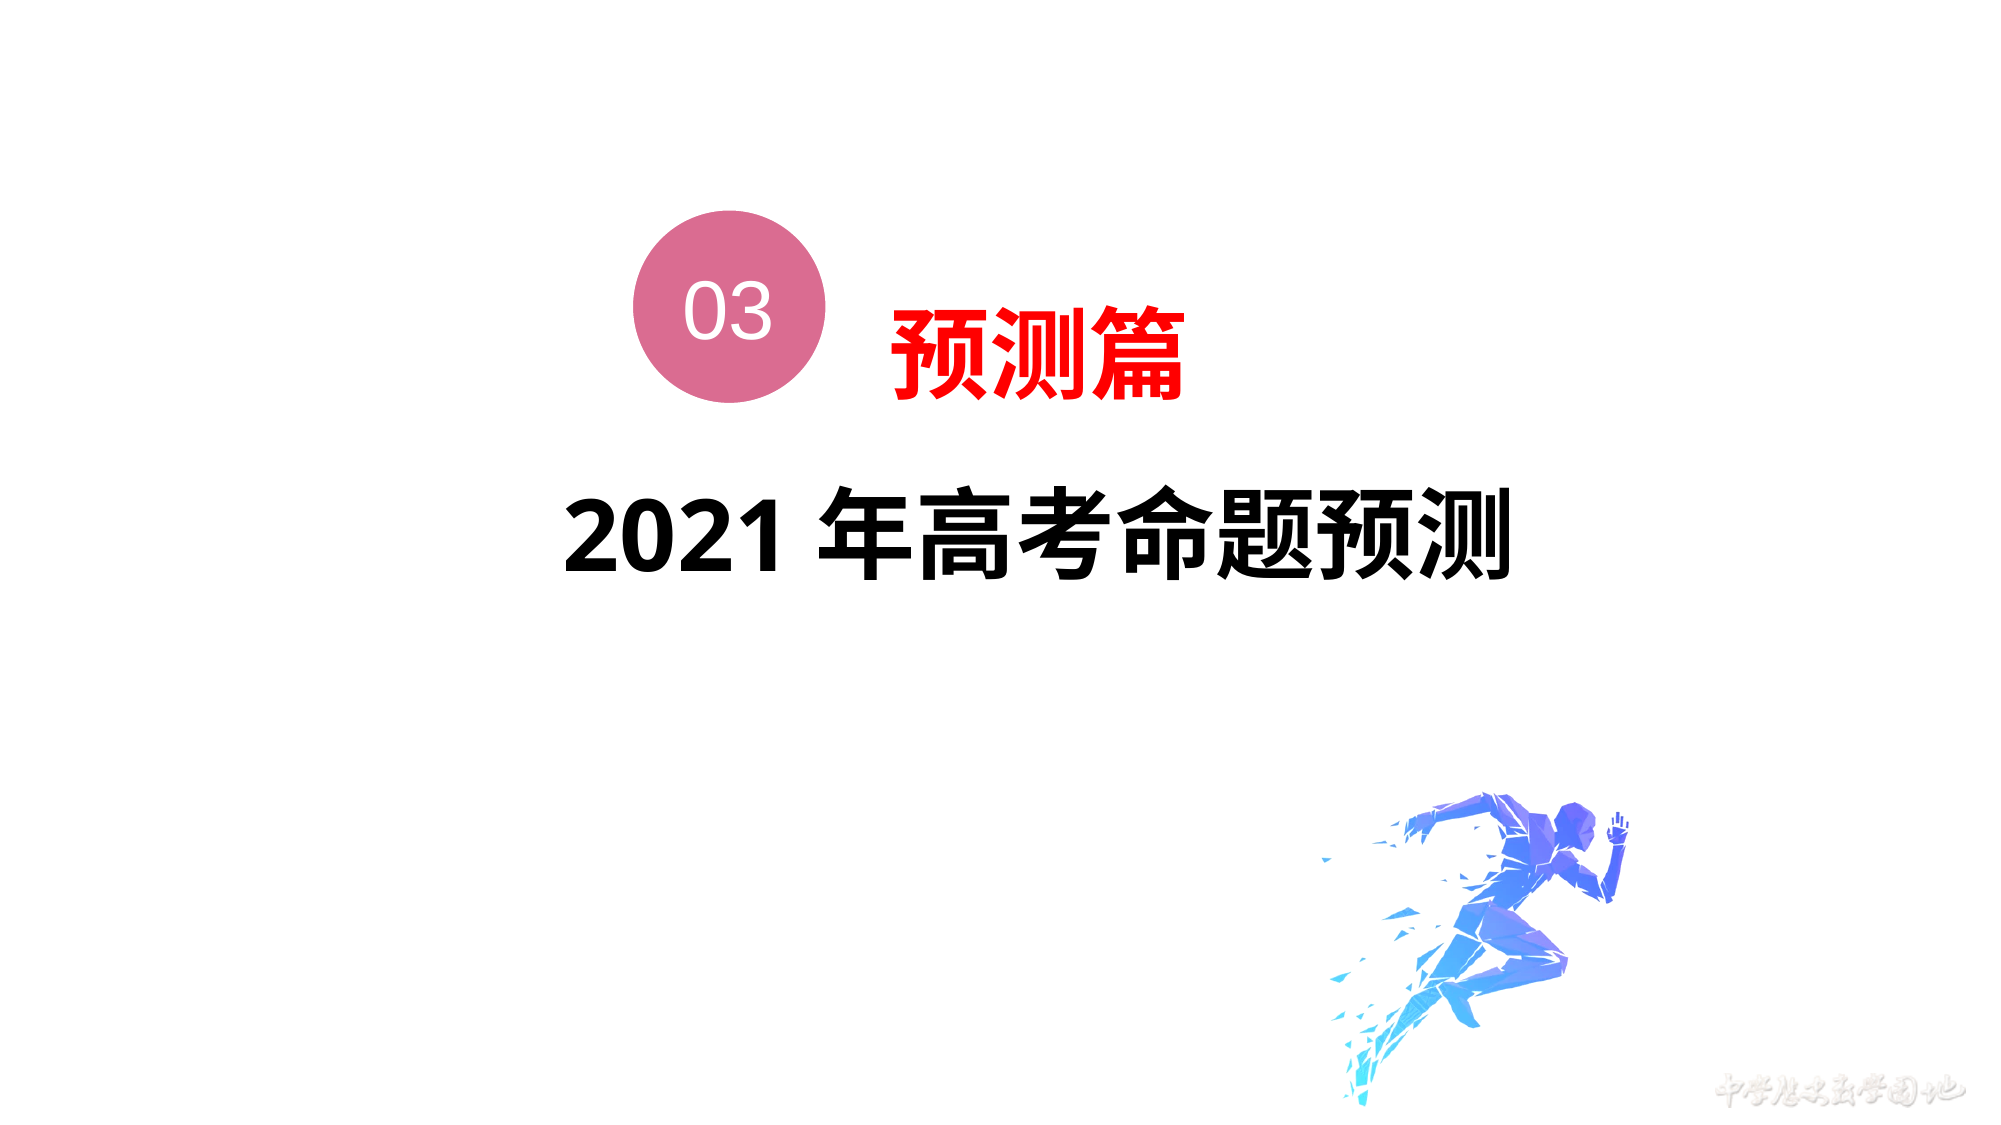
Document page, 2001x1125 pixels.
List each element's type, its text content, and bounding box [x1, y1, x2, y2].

text_box 03 [628, 205, 831, 325]
picture [1315, 786, 1641, 1123]
picture [1715, 1073, 1966, 1108]
text_box 预测篇 2021年高考命题预测 [543, 325, 1535, 499]
